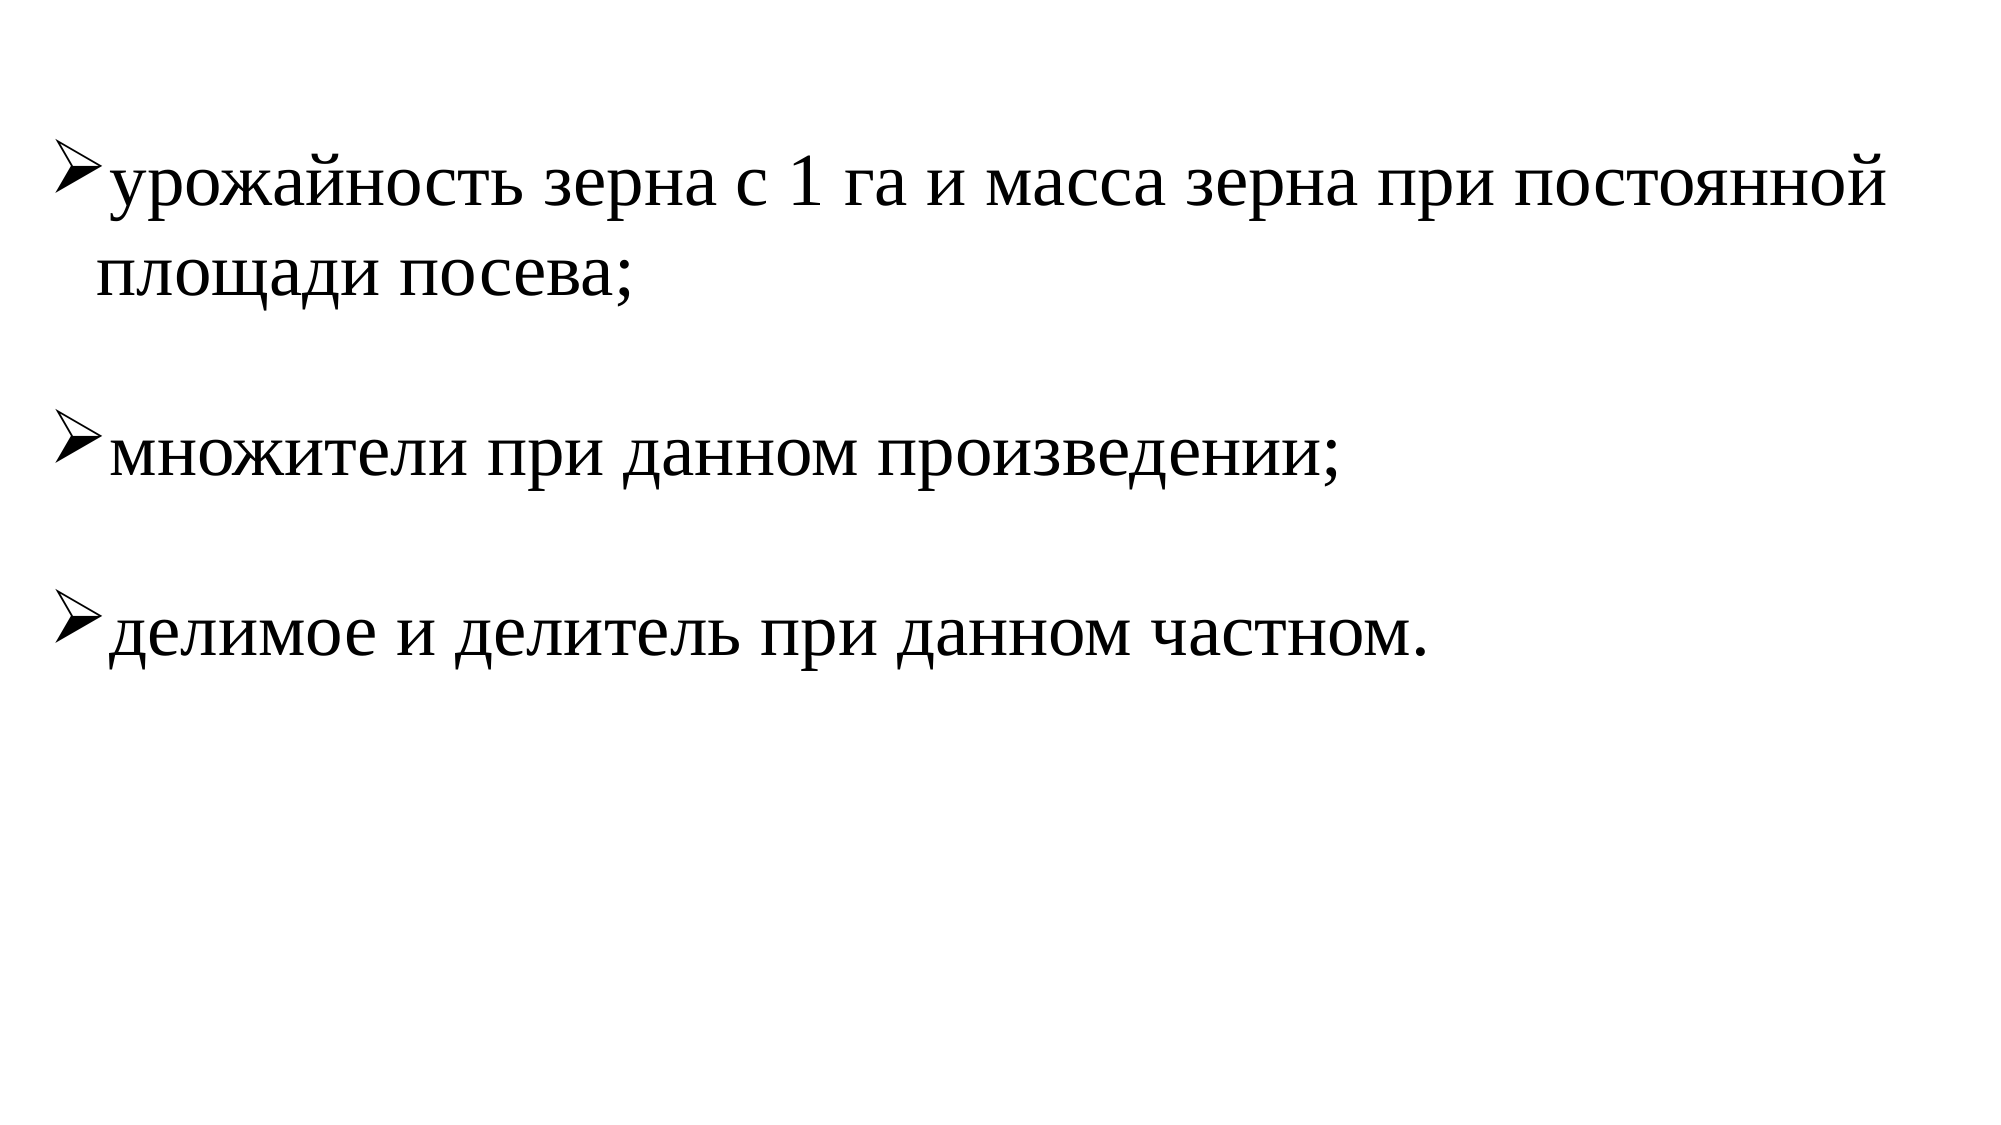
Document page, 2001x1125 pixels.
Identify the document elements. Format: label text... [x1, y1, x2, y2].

text_box урожайность зерна с 1 га и масса зерна при постоянной площади посева; множители при данном произведении; делимое и делитель при данном частном. [35, 123, 1936, 679]
